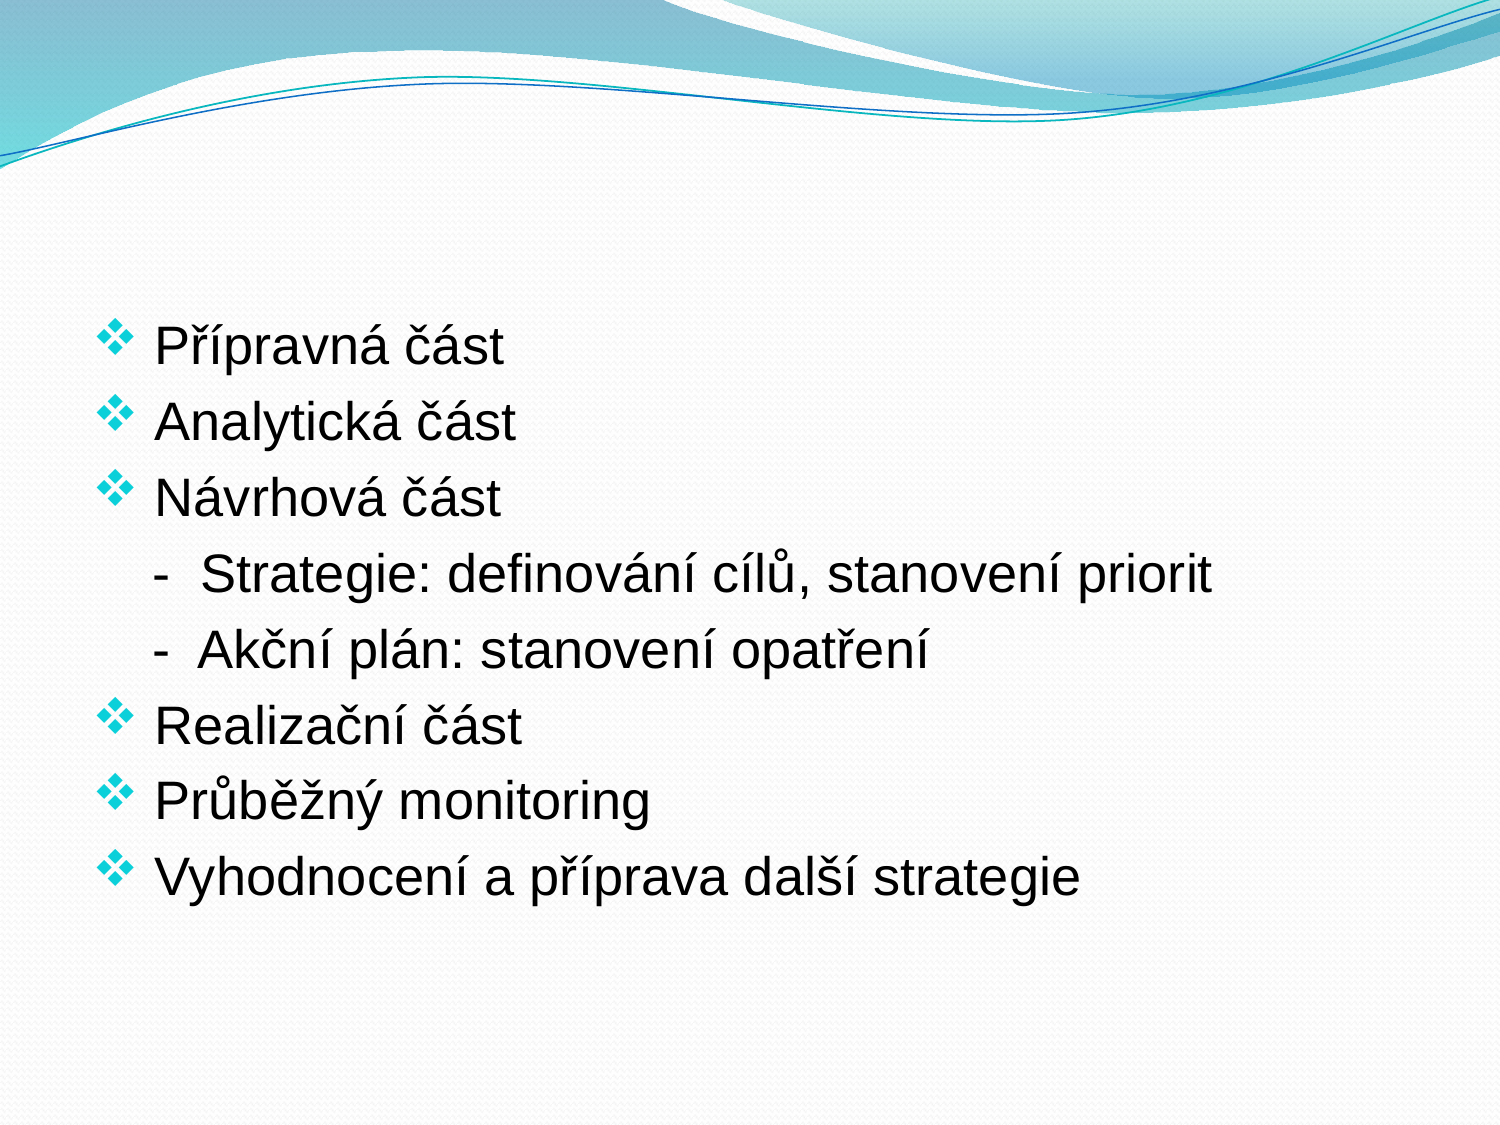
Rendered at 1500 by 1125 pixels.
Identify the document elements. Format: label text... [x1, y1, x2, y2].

title [75, 115, 1425, 303]
list Přípravná část Analytická část Návrhová část - Strategie: definování cílů, stanovení priorit - Akční plán: stanovení opatření Realizační část Průběžný monitoring Vyhodnocení a příprava další strategie [77, 303, 1428, 1023]
